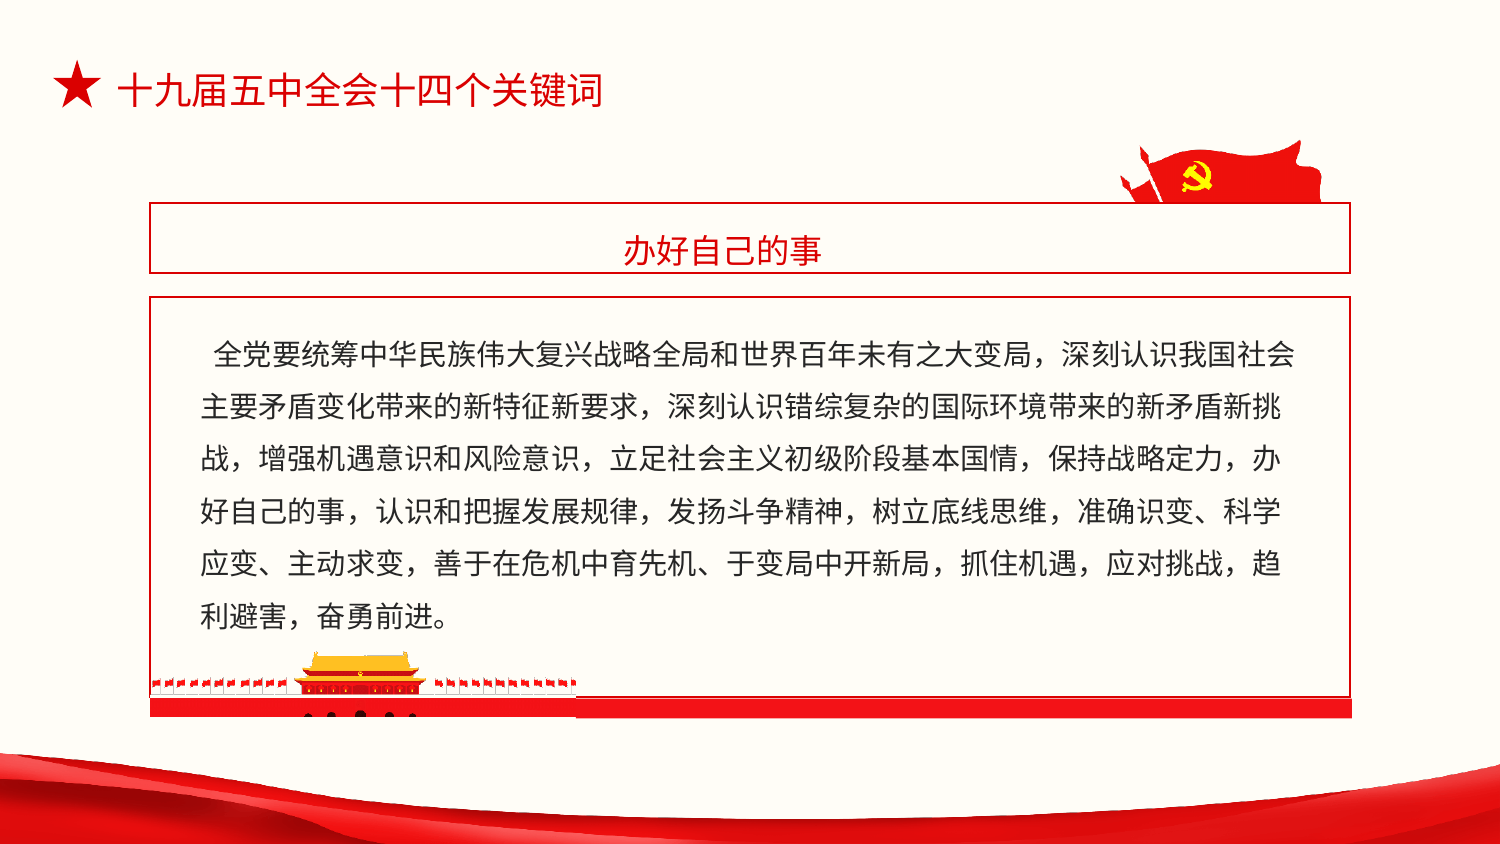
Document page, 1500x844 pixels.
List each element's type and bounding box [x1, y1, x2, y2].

text_box [149, 296, 1352, 719]
text_box [149, 134, 1350, 274]
picture [0, 746, 1500, 844]
